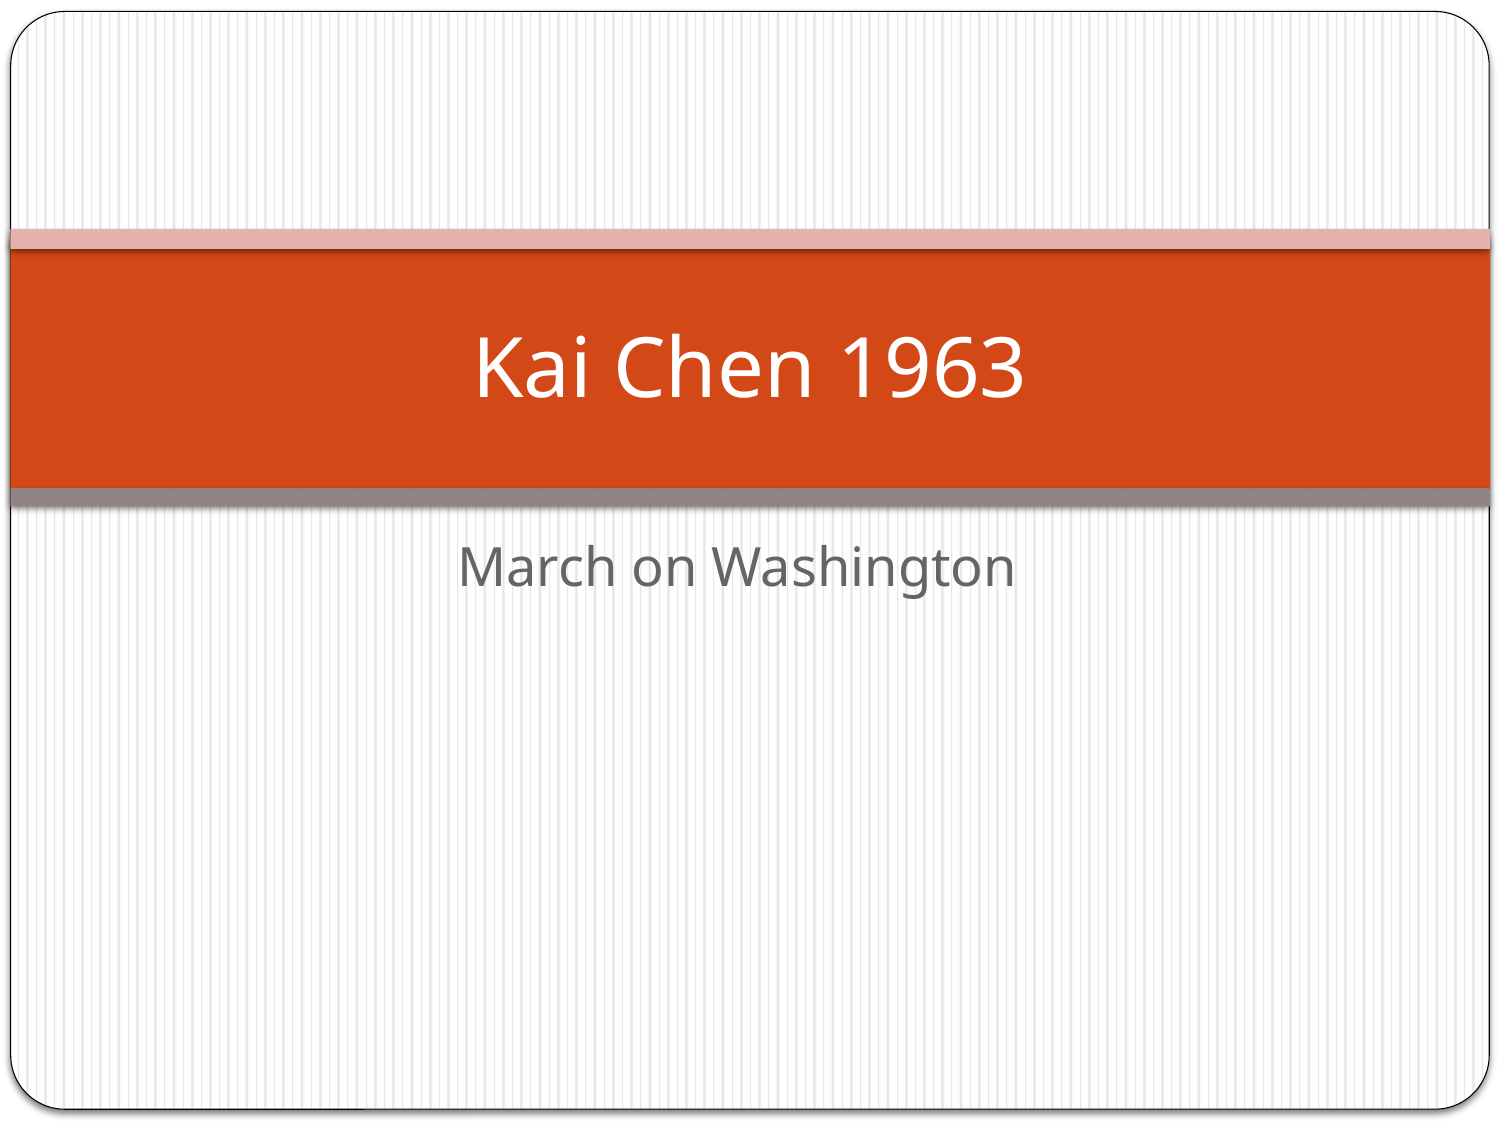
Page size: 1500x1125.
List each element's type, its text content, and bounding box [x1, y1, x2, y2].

title Kai Chen 1963 [75, 247, 1425, 489]
subtitle March on Washington [212, 525, 1263, 788]
